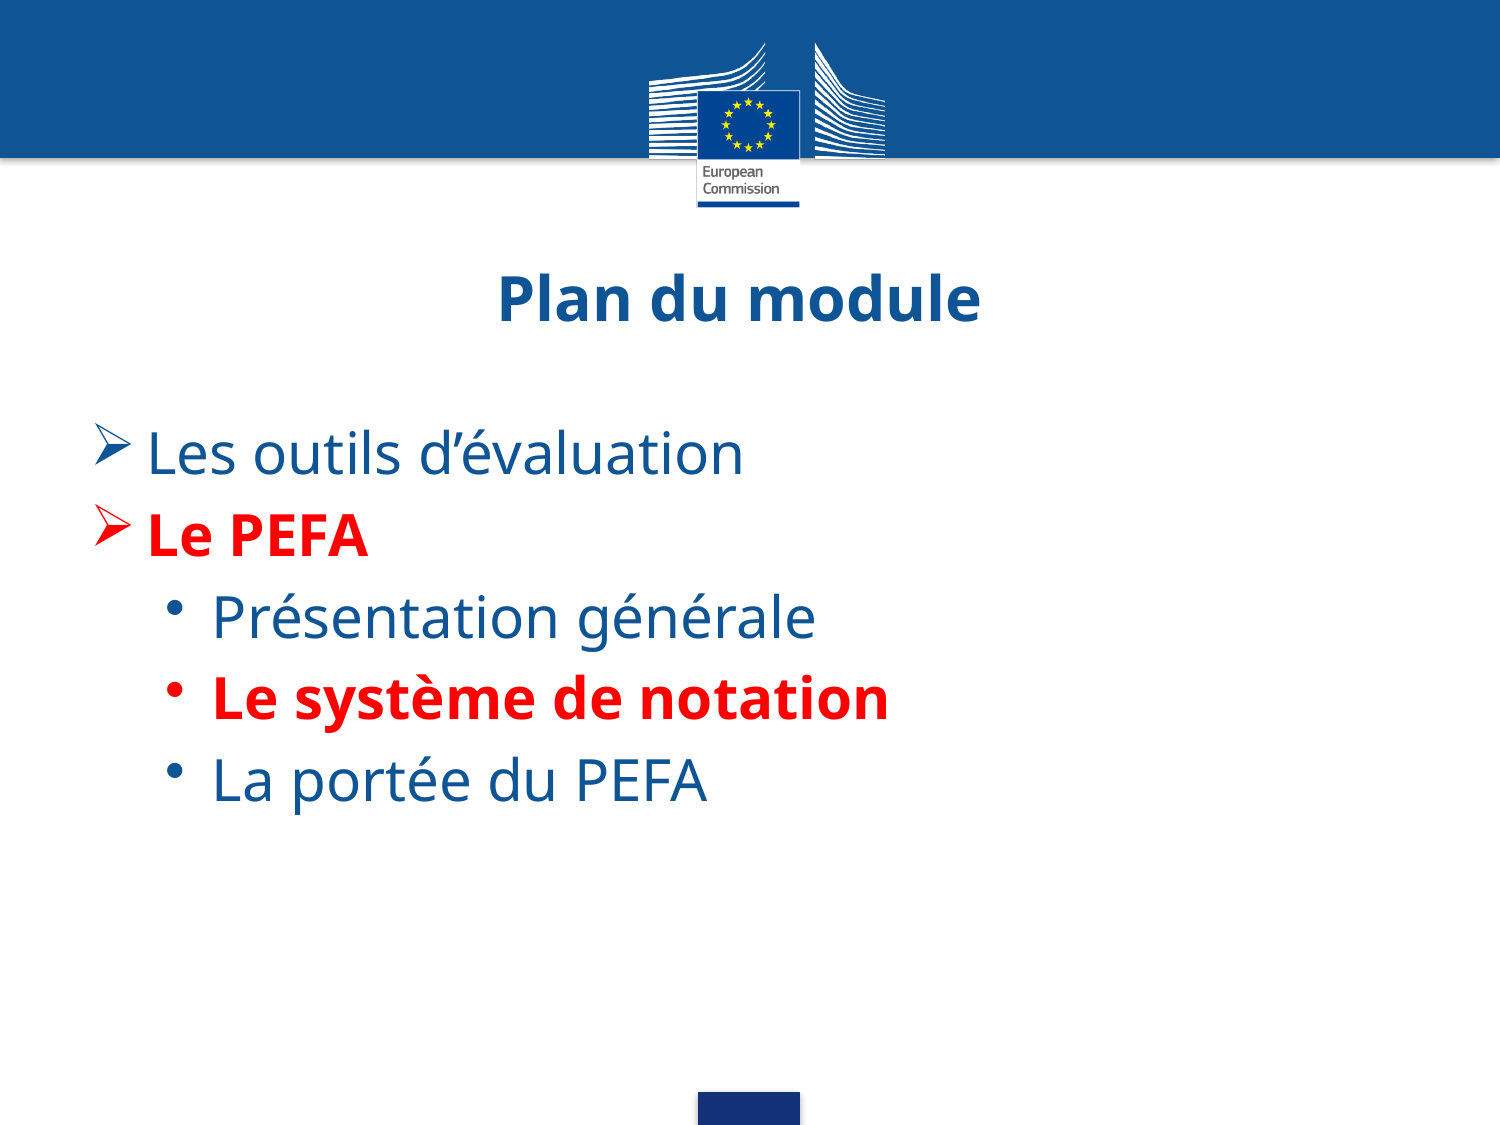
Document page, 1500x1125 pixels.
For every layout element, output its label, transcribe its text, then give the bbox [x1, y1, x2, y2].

title Plan du module [64, 219, 1416, 374]
list Les outils d’évaluation Le PEFA Présentation générale Le système de notation La portée du PEFA [74, 408, 1426, 988]
picture [649, 42, 885, 208]
